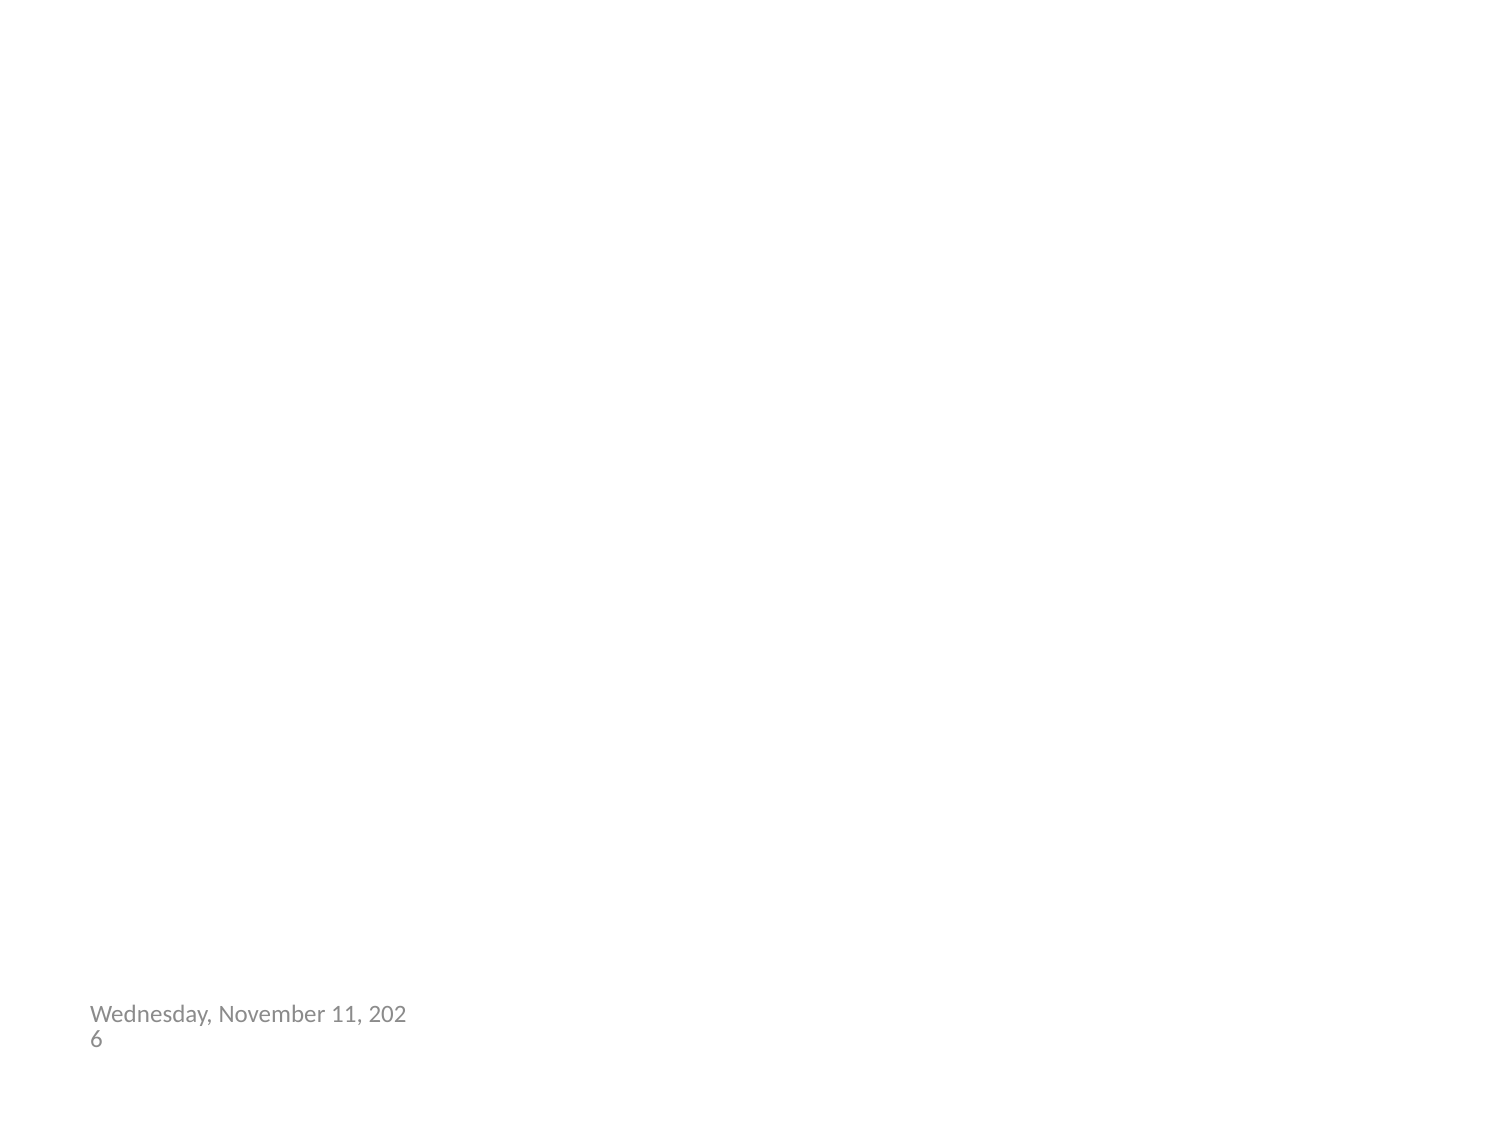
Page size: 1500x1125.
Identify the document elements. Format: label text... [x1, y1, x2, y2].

text_box Tuesday, June 29, 2021 [75, 982, 425, 1043]
